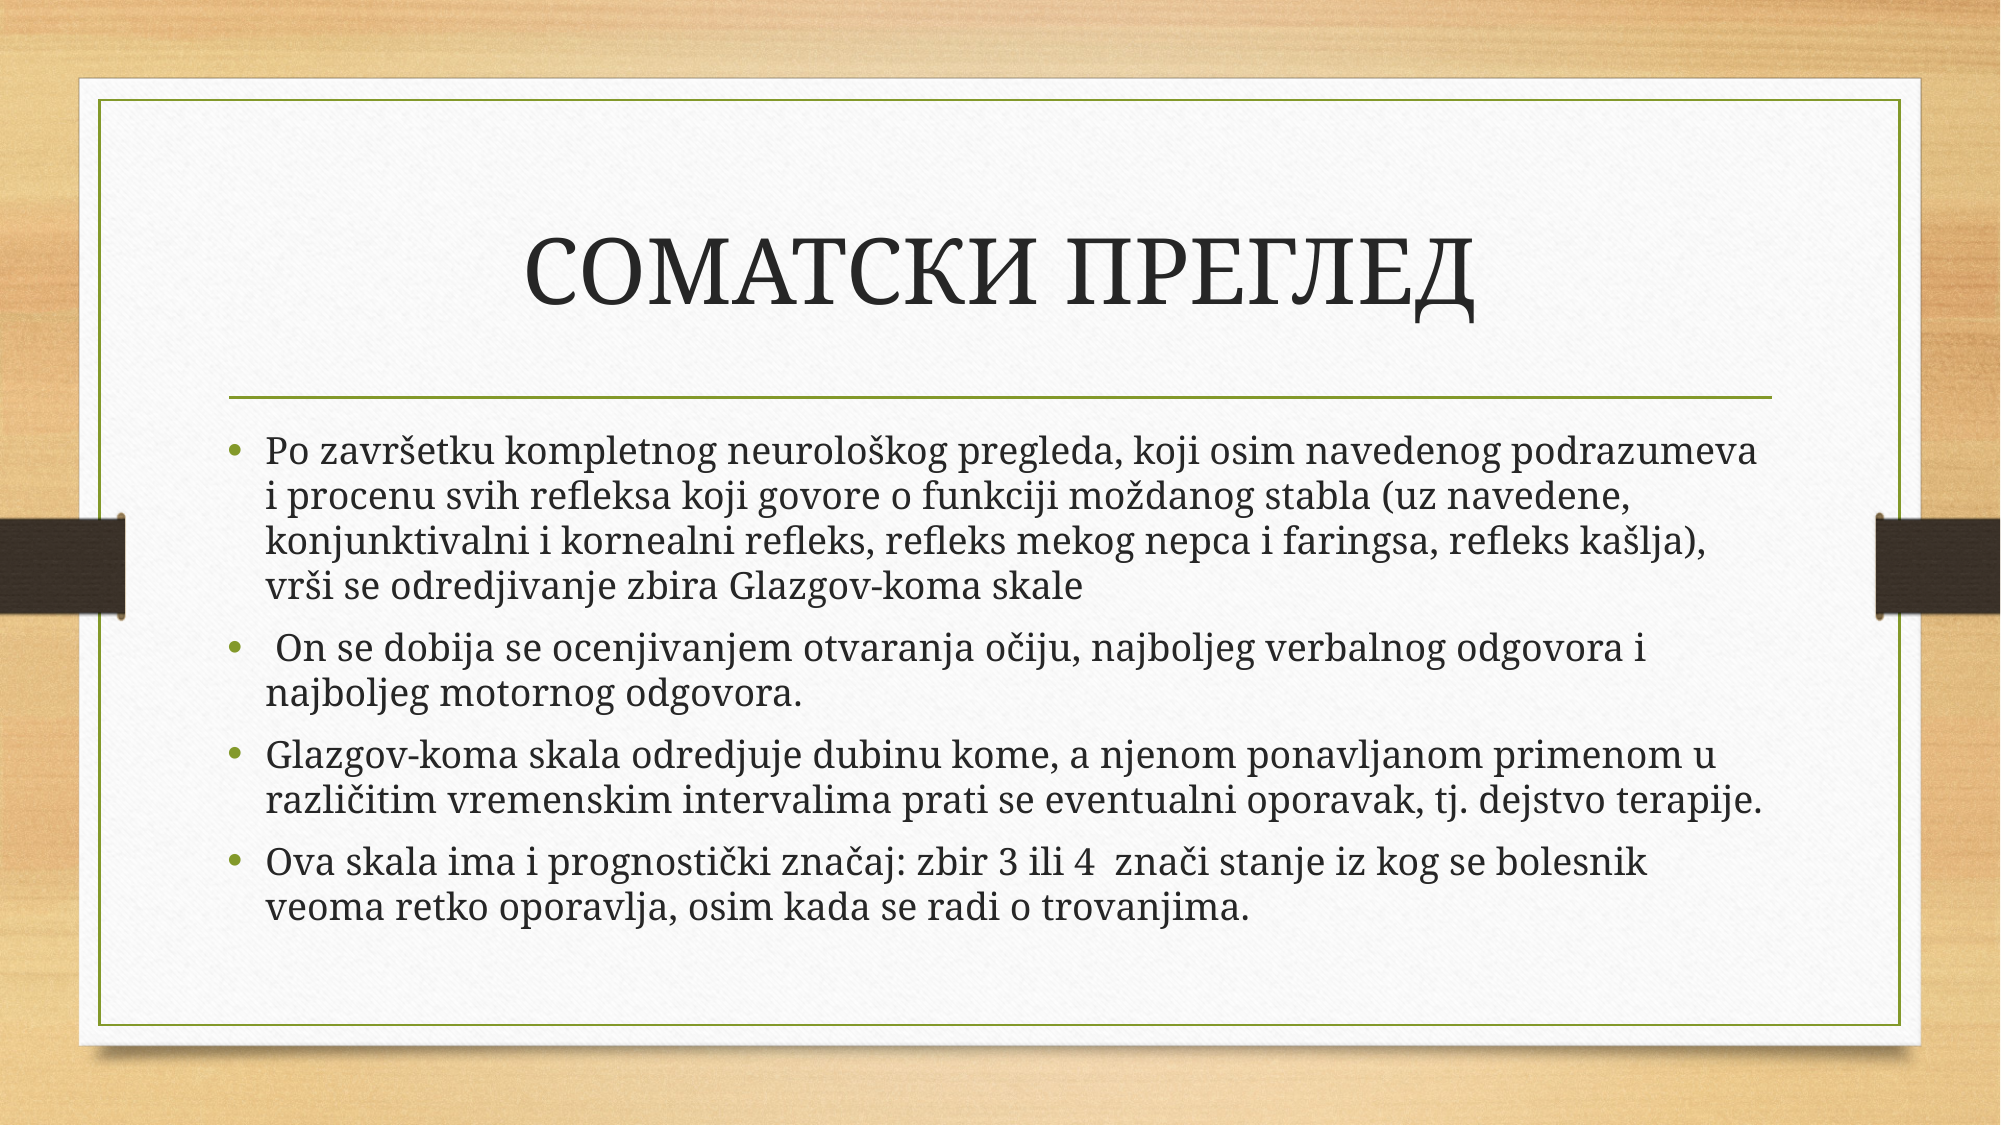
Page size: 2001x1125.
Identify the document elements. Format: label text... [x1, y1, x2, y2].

title СОМАТСКИ ПРЕГЛЕД [212, 161, 1788, 375]
list Po završetku kompletnog neurološkog pregleda, koji osim navedenog podrazumeva i procenu svih refleksa koji govore o funkciji moždanog stabla (uz navedene, konjunktivalni i kornealni refleks, refleks mekog nepca i faringsa, refleks kašlja), vrši se odredjivanje zbira Glazgov-koma skale On se dobija se ocenjivanjem otvaranja očiju, najboljeg verbalnog odgovora i najboljeg motornog odgovora. Glazgov-koma skala odredjuje dubinu kome, a njenom ponavljanom primenom u različitim vremenskim intervalima prati se eventualni oporavak, tj. dejstvo terapije. Ova skala ima i prognostički značaj: zbir 3 ili 4 znači stanje iz kog se bolesnik veoma retko oporavlja, osim kada se radi o trovanjima. [212, 419, 1788, 964]
picture [0, 0, 2001, 1125]
